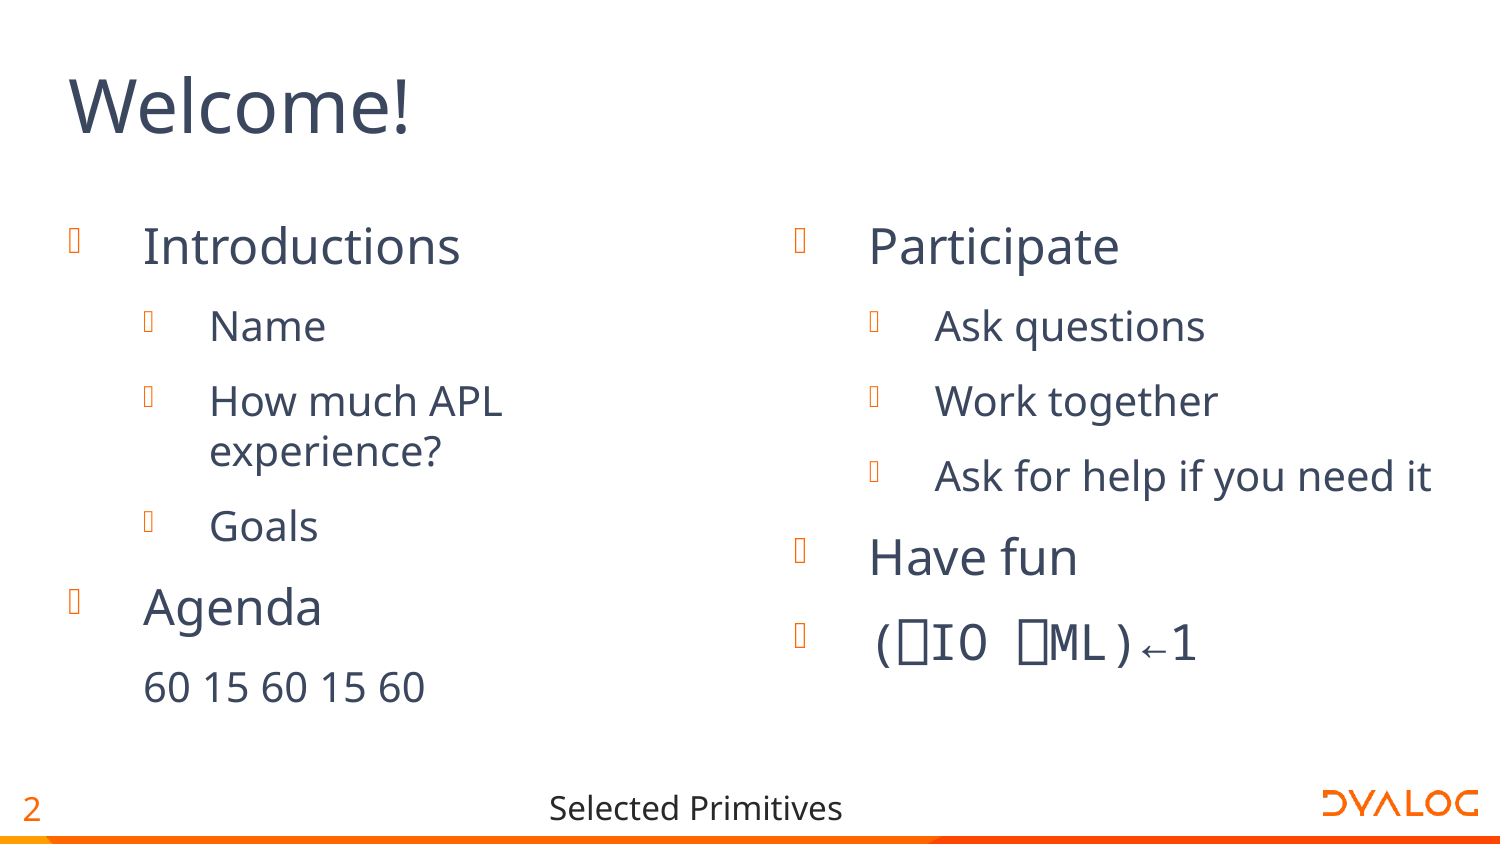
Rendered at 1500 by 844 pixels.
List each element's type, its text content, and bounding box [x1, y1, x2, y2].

picture [0, 836, 1500, 844]
title Welcome! [53, 43, 1453, 157]
list Introductions Name How much APL experience? Goals Agenda 60 15 60 15 60 [53, 207, 727, 740]
picture [1323, 790, 1478, 816]
list Participate Ask questions Work together Ask for help if you need it Have fun (⎕IO ⎕ML)←1 [778, 207, 1453, 740]
